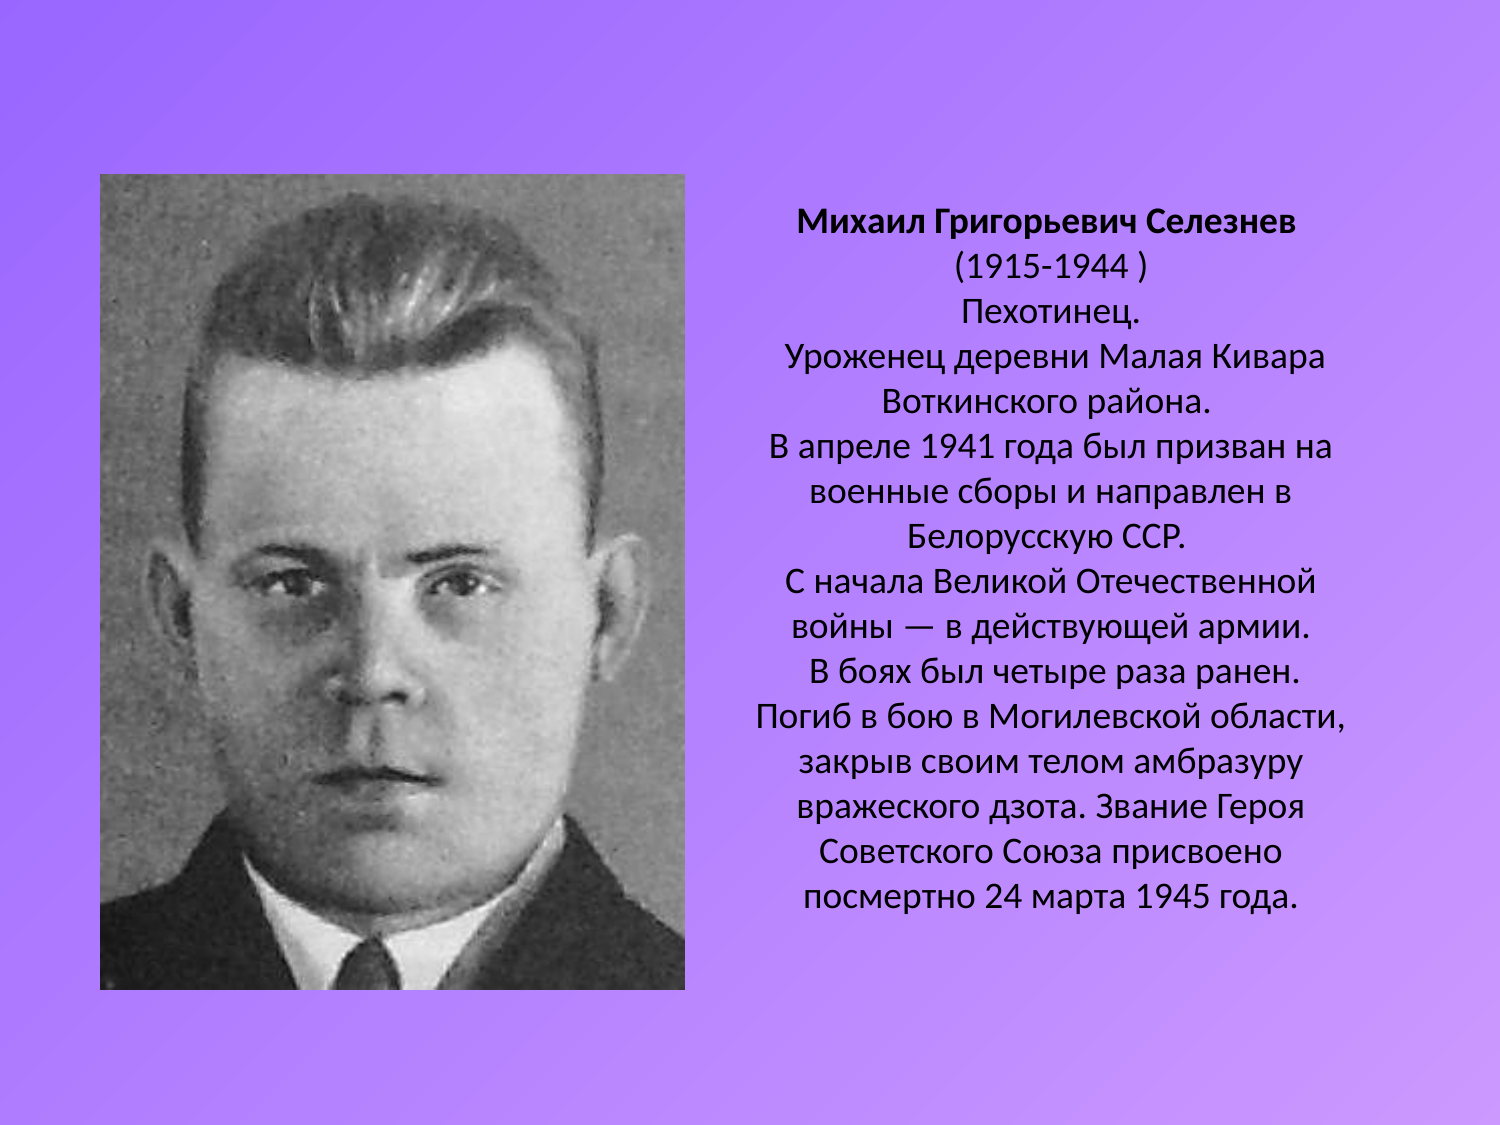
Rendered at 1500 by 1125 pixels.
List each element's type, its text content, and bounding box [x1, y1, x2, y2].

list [100, 174, 685, 990]
text_box Михаил Григорьевич Селезнев (1915-1944 ) Пехотинец. Уроженец деревни Малая Кивара Воткинского района. В апреле 1941 года был призван на военные сборы и направлен в Белорусскую ССР. С начала Великой Отечественной войны — в действующей армии. В боях был четыре раза ранен. Погиб в бою в Могилевской области, закрыв своим телом амбразуру вражеского дзота. Звание Героя Советского Союза присвоено посмертно 24 марта 1945 года. [726, 188, 1376, 923]
